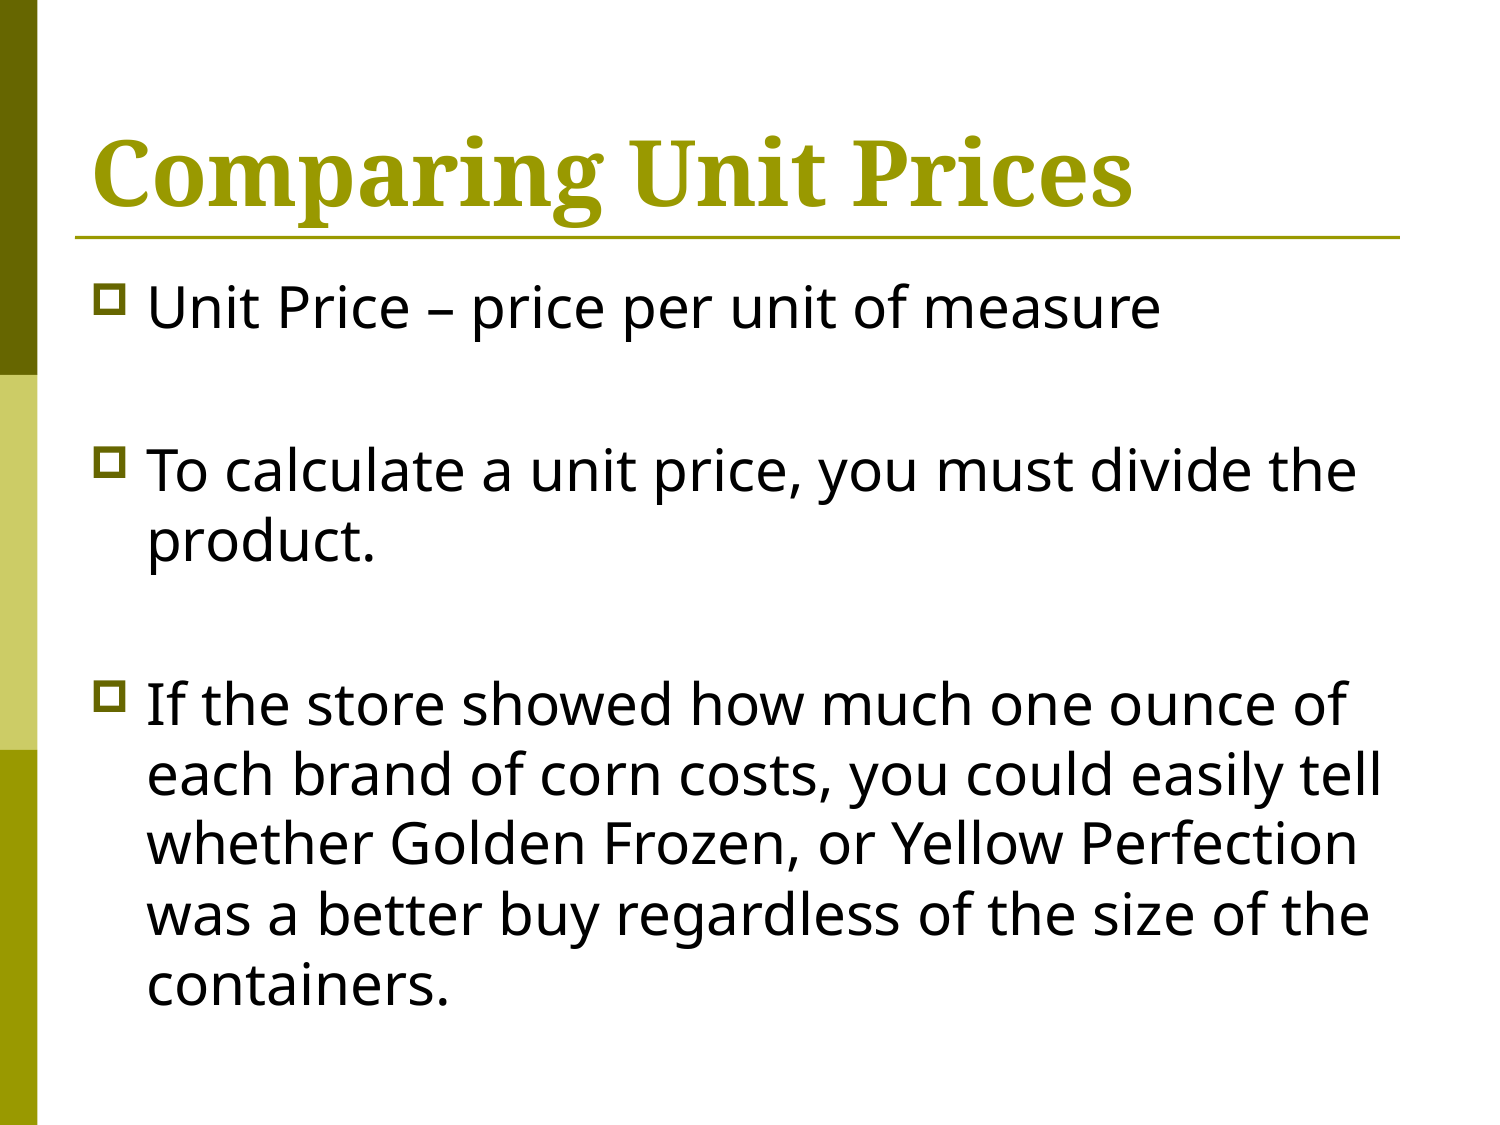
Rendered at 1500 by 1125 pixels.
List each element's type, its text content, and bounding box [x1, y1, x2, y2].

title Comparing Unit Prices [74, 45, 1426, 233]
list Unit Price – price per unit of measure To calculate a unit price, you must divide the product. If the store showed how much one ounce of each brand of corn costs, you could easily tell whether Golden Frozen, or Yellow Perfection was a better buy regardless of the size of the containers. [74, 262, 1426, 1006]
